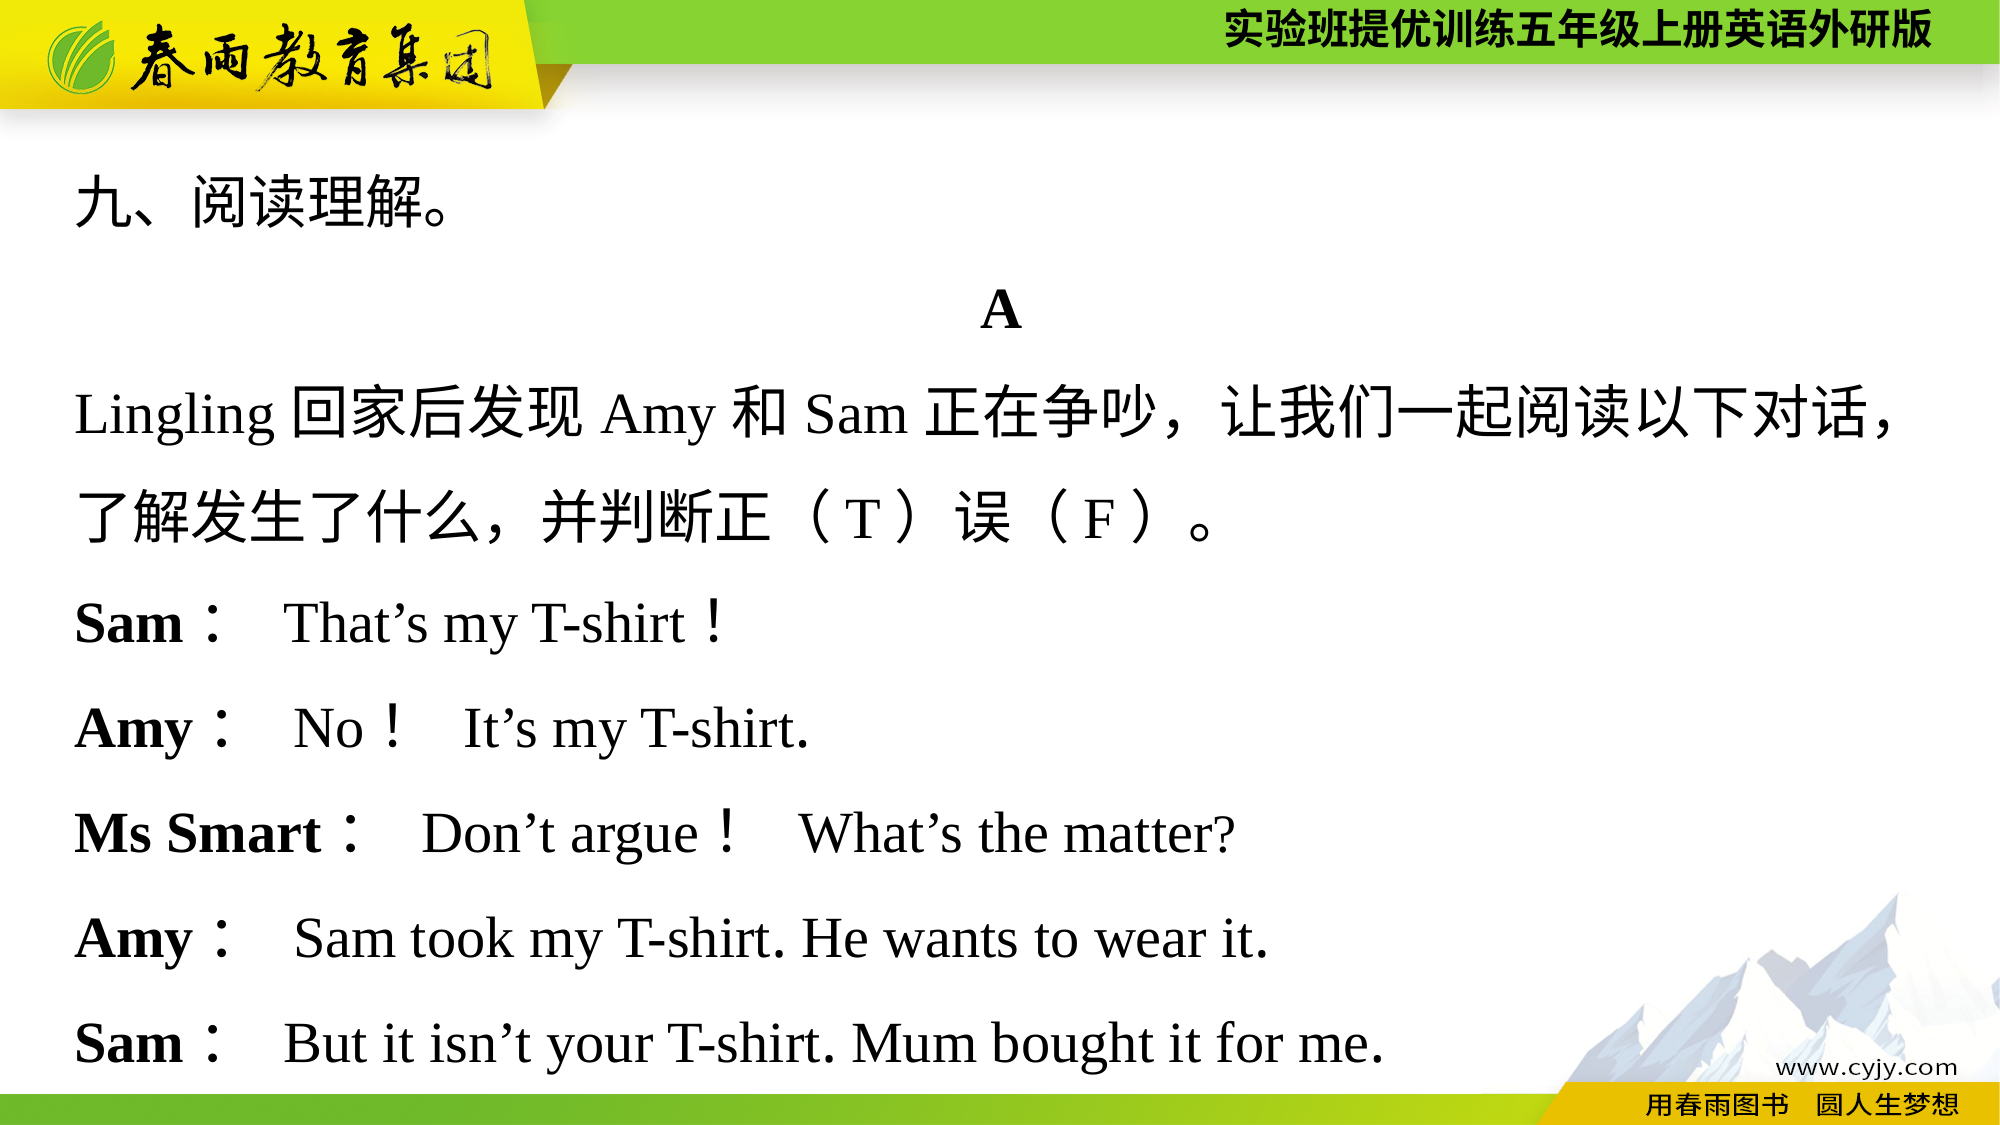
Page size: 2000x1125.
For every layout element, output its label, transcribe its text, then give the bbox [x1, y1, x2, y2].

picture [0, 0, 2000, 1125]
list 九、阅读理解。 A Lingling回家后发现Amy和Sam正在争吵，让我们一起阅读以下对话，了解发生了什么，并判断正（T）误（F）。 Sam： That’s my T-shirt！ Amy： No！ It’s my T-shirt. Ms Smart： Don’t argue！ What’s the matter? Amy： Sam took my T-shirt. He wants to wear it. Sam： But it isn’t your T-shirt. Mum bought it for me. [59, 122, 1944, 1079]
